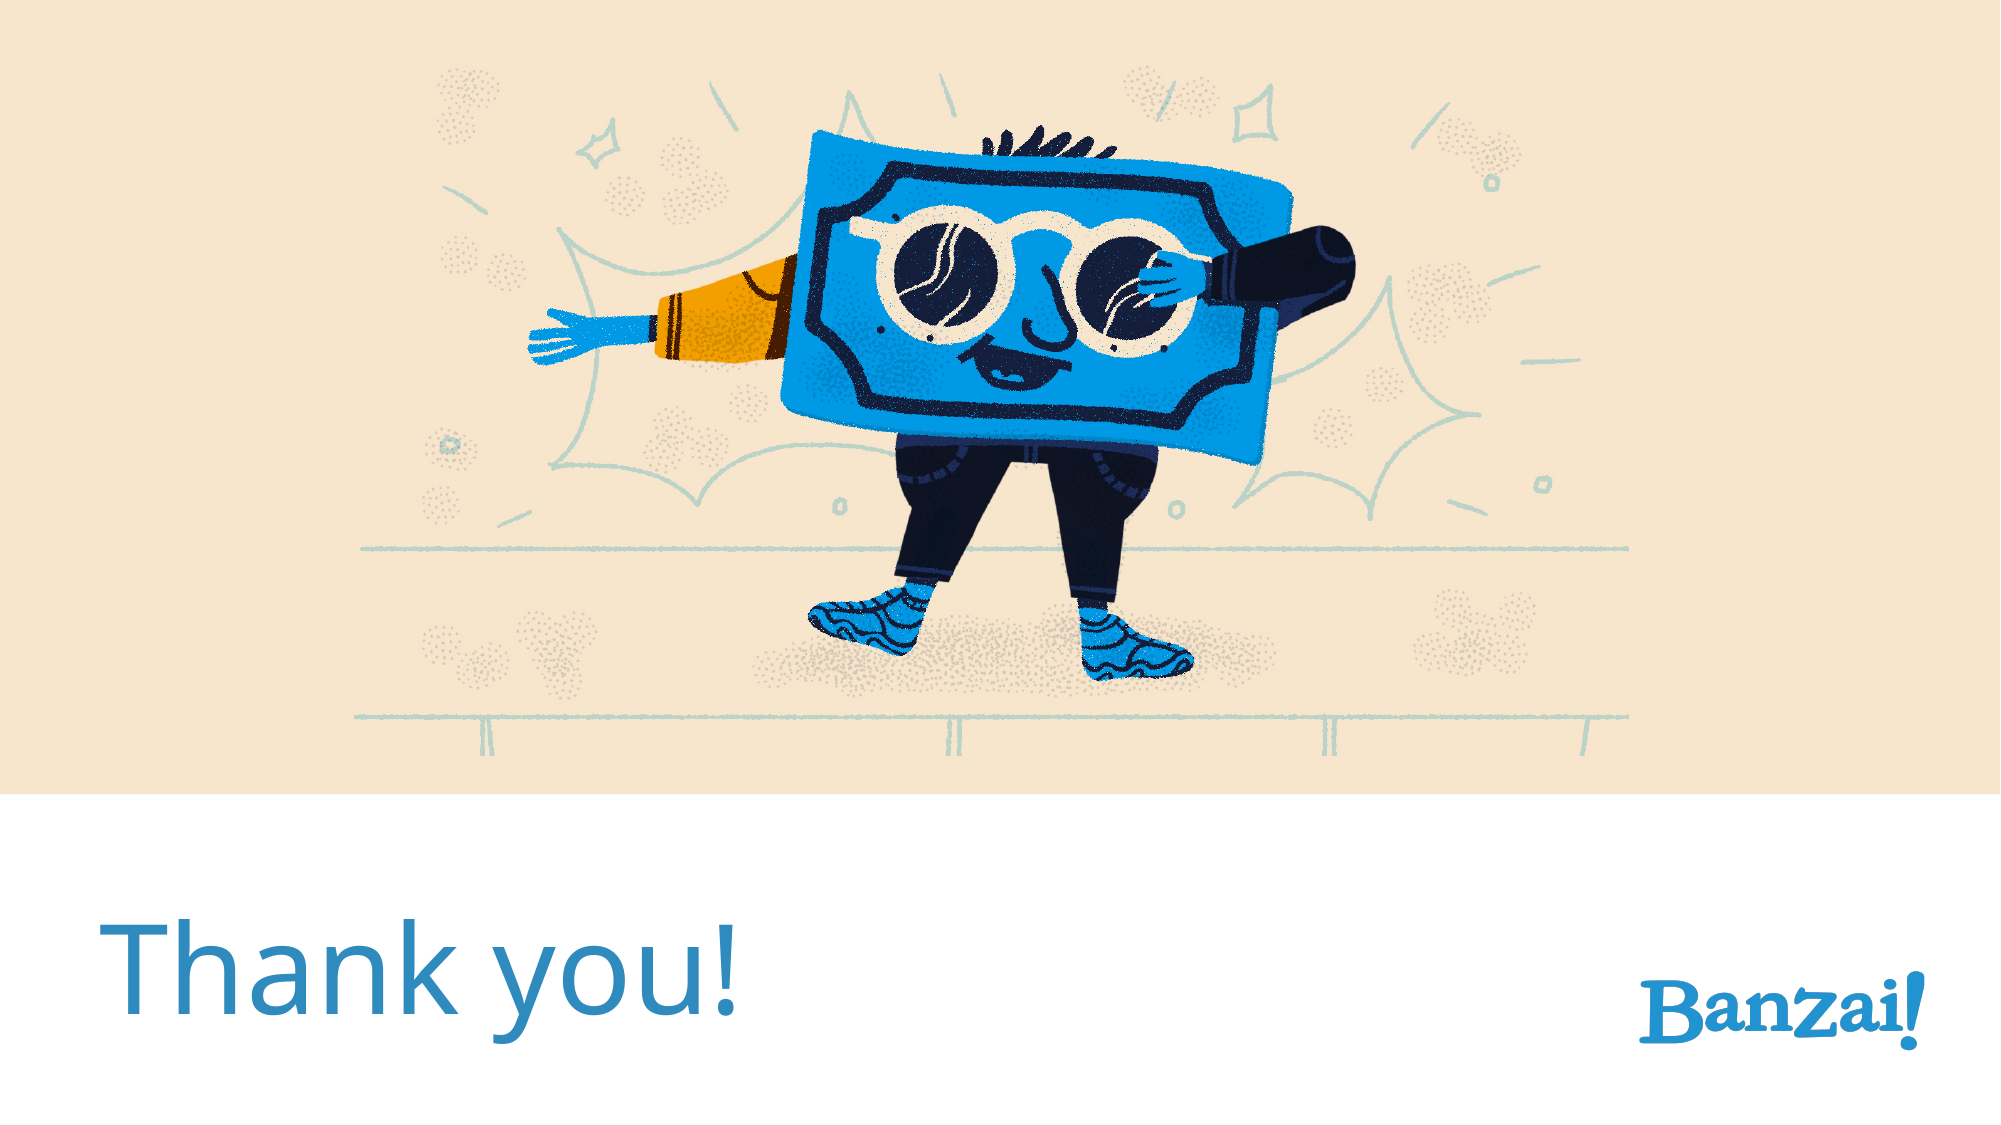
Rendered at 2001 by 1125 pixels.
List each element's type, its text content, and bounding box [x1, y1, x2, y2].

picture [1639, 971, 1925, 1055]
text_box Thank you! [91, 795, 1892, 1050]
picture [353, 38, 1630, 756]
text_box [0, 0, 2000, 795]
